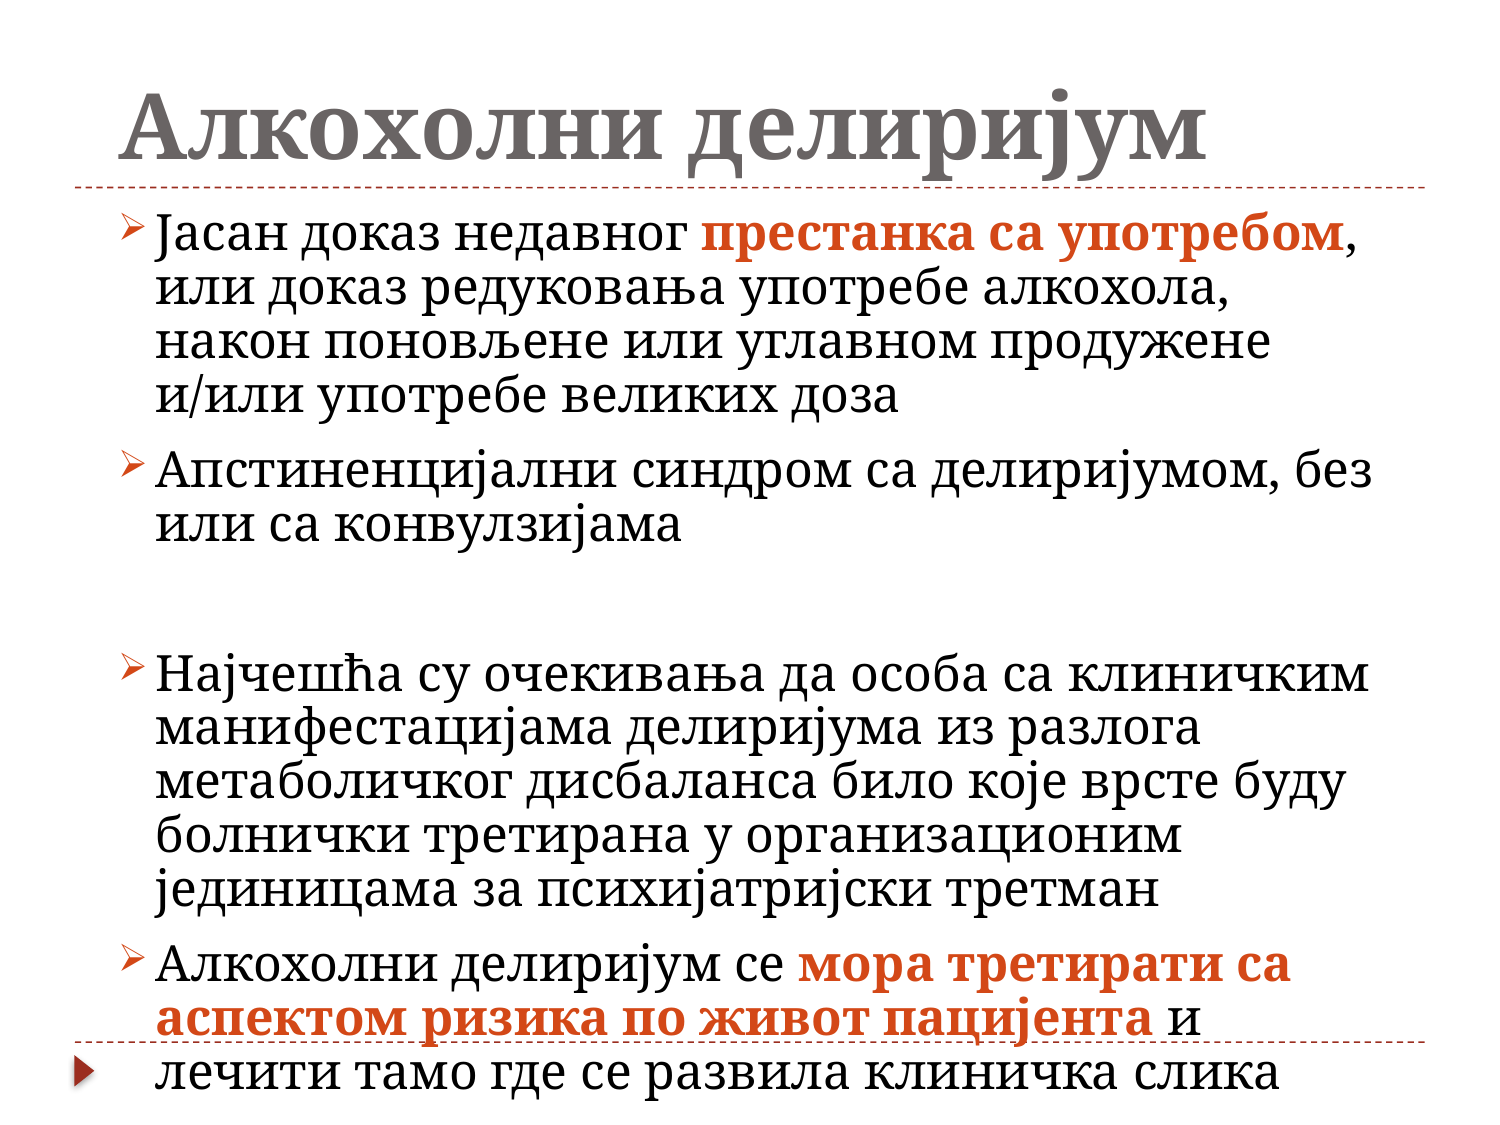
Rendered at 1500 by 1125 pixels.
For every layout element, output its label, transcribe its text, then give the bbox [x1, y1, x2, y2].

list Јасан доказ недавног престанка са употребом, или доказ редуковања употребе алкохола, након поновљене или углавном продужене и/или употребе великих доза Апстиненцијални синдром са делиријумом, без или са конвулзијама Најчешћа су очекивања да особа са клиничким манифестацијама делиријума из разлога метаболичког дисбаланса било које врсте буду болнички третирана у организационим јединицама за психијатријски третман Алкохолни делиријум се мора третирати са аспектом ризика по живот пацијента и лечити тамо где се развила клиничка слика [102, 199, 1398, 1014]
title Алкохолни делиријум [102, 59, 1398, 199]
